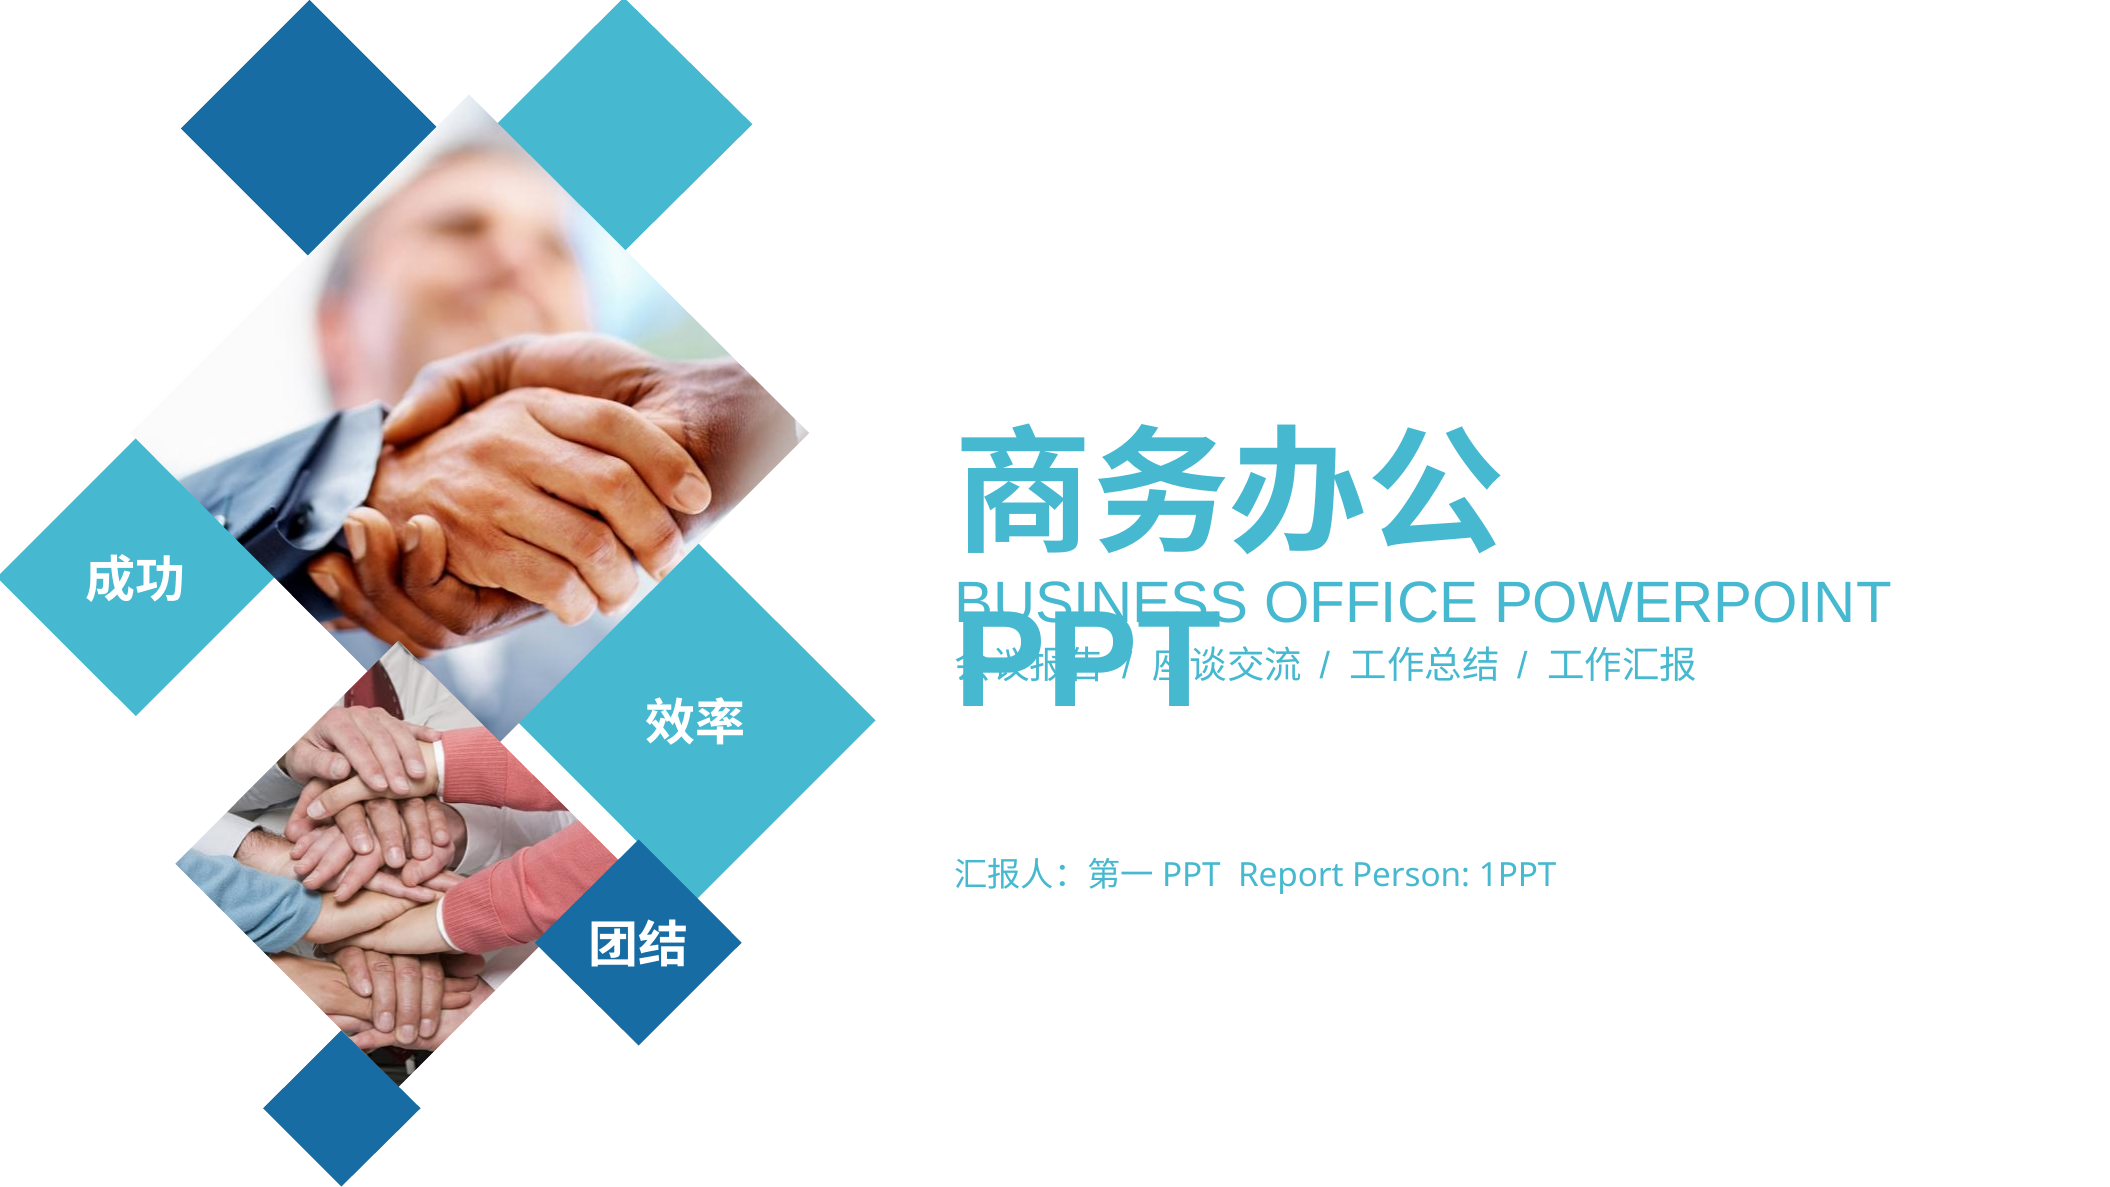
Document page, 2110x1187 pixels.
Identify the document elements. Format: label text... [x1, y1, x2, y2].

text_box 团结 [534, 839, 742, 1046]
text_box BUSINESS OFFICE POWERPOINT 会议报告 / 座谈交流 / 工作总结 / 工作汇报 [1799, 563, 1917, 687]
text_box 商务办公PPT [954, 404, 1799, 735]
text_box 成功 [0, 439, 274, 716]
text_box 效率 [519, 544, 876, 898]
text_box 汇报人：第一PPT Report Person: 1PPT [954, 853, 1756, 894]
text_box [180, 0, 436, 255]
text_box [498, 0, 753, 250]
text_box [130, 94, 810, 741]
text_box [175, 640, 618, 1087]
text_box [263, 1030, 421, 1187]
